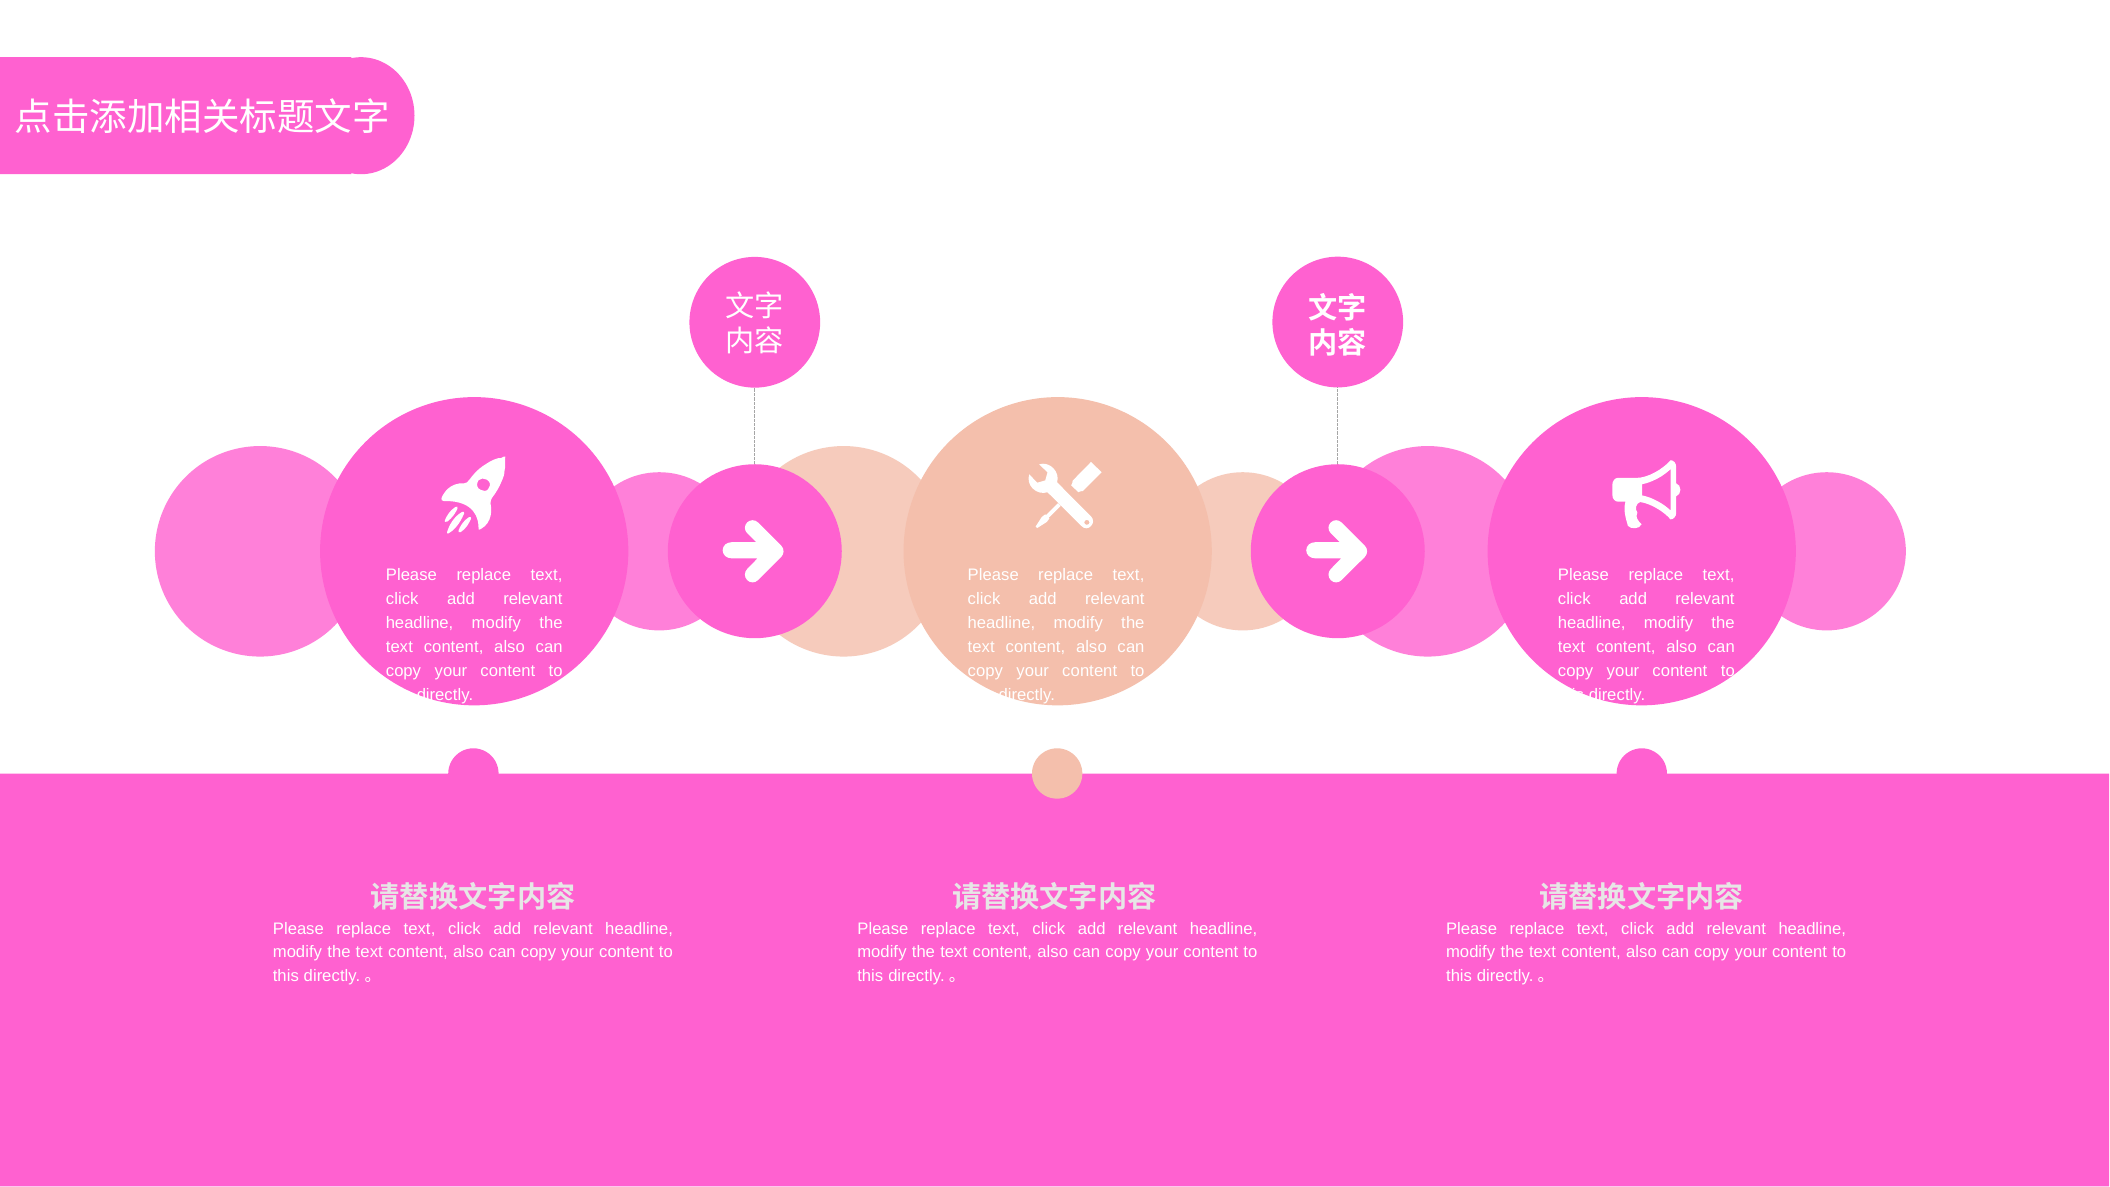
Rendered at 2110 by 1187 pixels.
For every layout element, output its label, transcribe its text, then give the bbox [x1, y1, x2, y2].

text_box [447, 747, 500, 800]
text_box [154, 256, 1906, 711]
text_box [1030, 747, 1084, 800]
text_box 请替换文字内容 [1524, 863, 1759, 921]
text_box Please replace text, click add relevant headline, modify the text content, also can copy your content to this directly.。 [258, 906, 689, 993]
text_box 请替换文字内容 [937, 863, 1172, 921]
text_box [1615, 747, 1669, 800]
text_box 点击添加相关标题文字 [0, 85, 415, 146]
text_box Please replace text, click add relevant headline, modify the text content, also can copy your content to this directly.。 [1431, 906, 1862, 993]
text_box [0, 772, 2110, 1187]
text_box Please replace text, click add relevant headline, modify the text content, also can copy your content to this directly.。 [842, 906, 1273, 993]
text_box 请替换文字内容 [356, 863, 591, 921]
